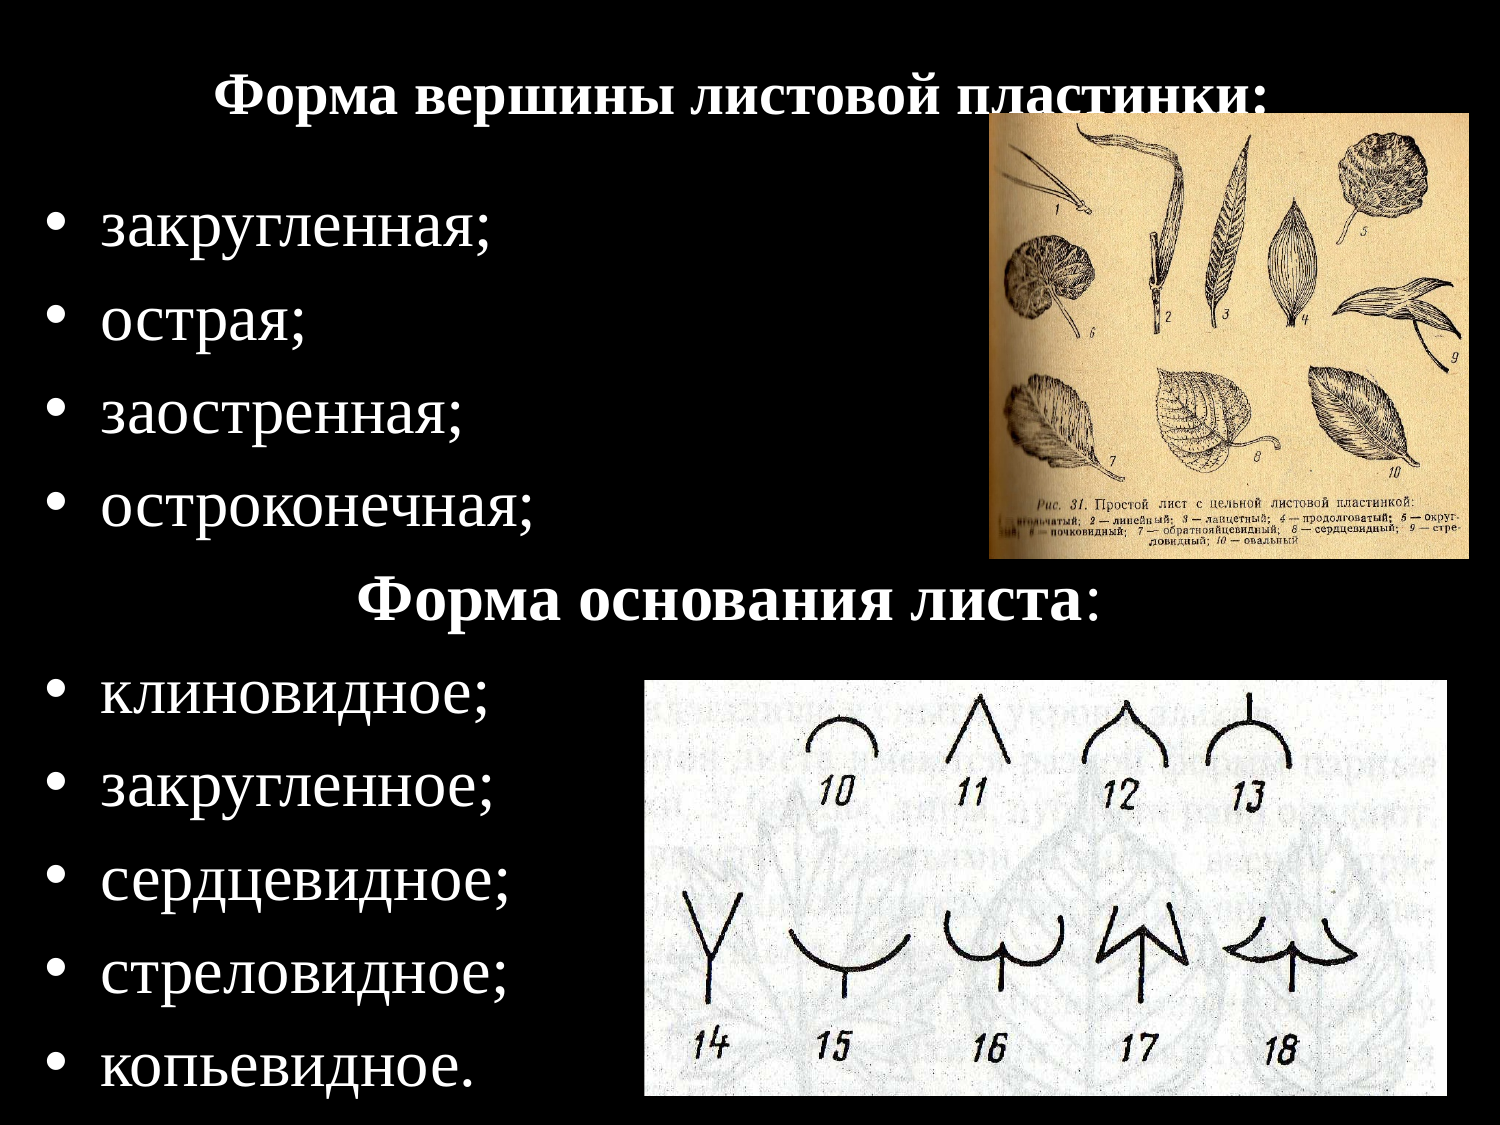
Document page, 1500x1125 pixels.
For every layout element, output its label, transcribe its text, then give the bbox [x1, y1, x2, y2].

picture [989, 113, 1469, 559]
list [644, 680, 1448, 1096]
title Форма верши­ны листовой пластинки: [75, 45, 1425, 172]
list закругленная; острая; заостренная; остроконечная; Форма основания листа: клиновидное; закругленное; сердцевидное; стреловидное; копьевидное. [29, 172, 1447, 1125]
